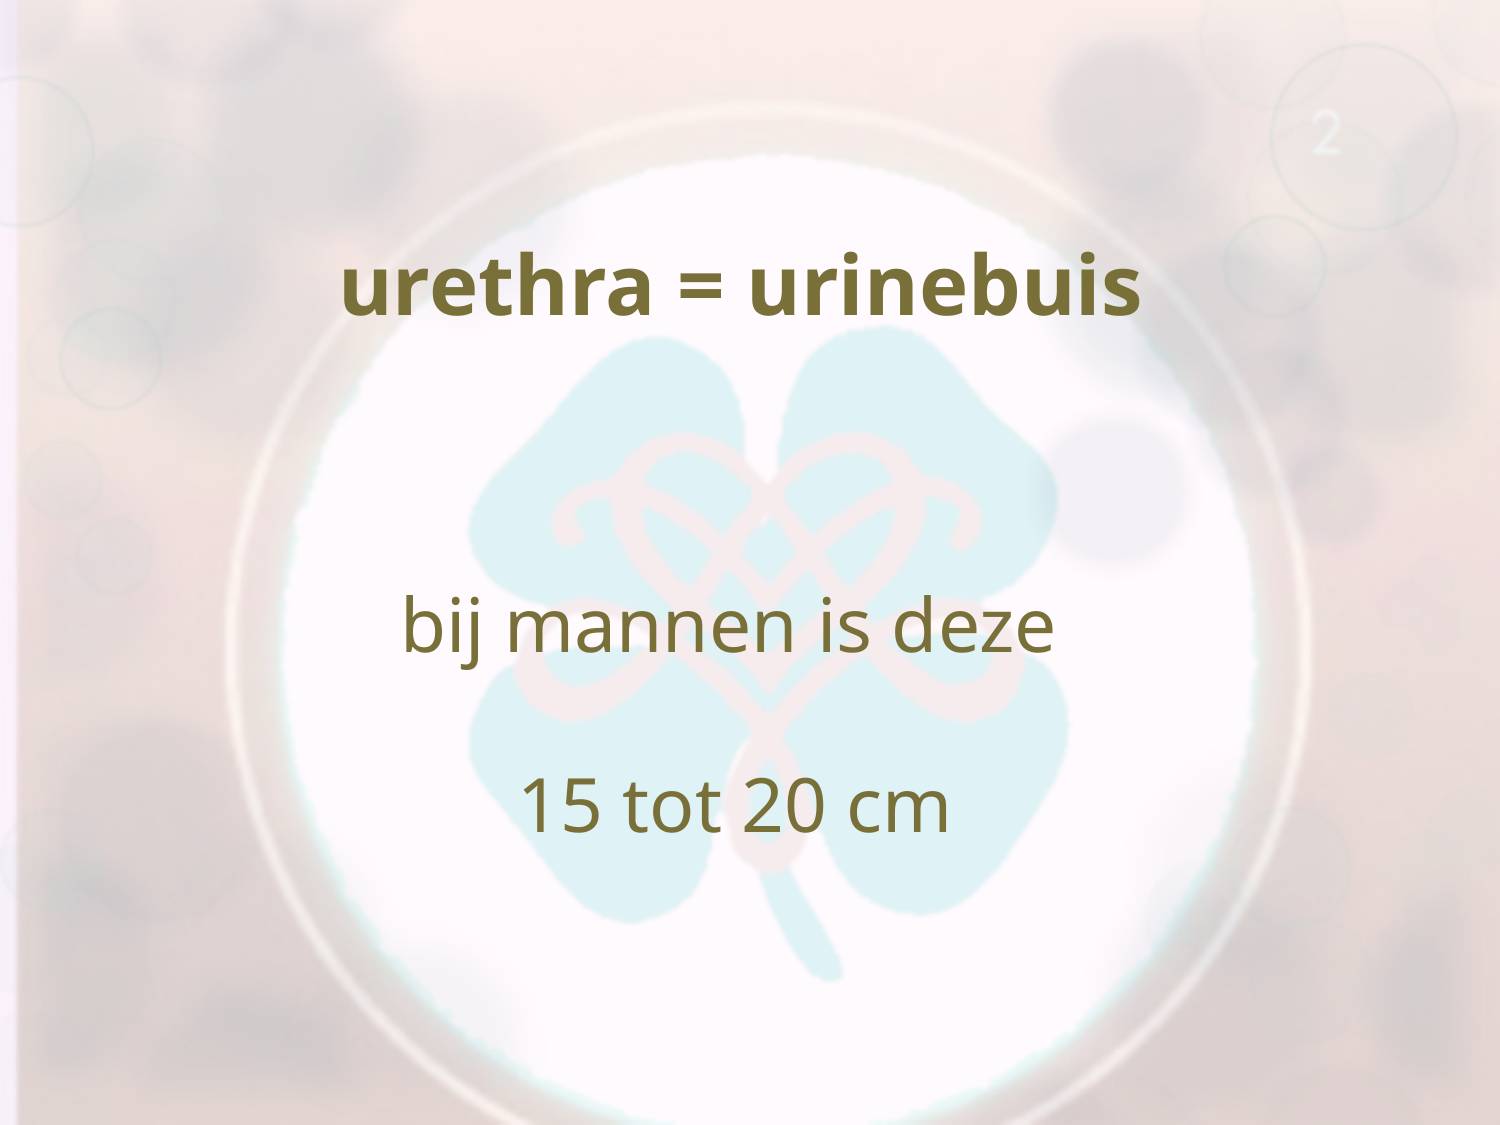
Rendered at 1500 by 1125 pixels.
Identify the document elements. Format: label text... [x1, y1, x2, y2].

text_box urethra = urinebuis bij mannen is deze 15 tot 20 cm [171, 225, 1199, 855]
picture [0, 0, 1500, 1125]
